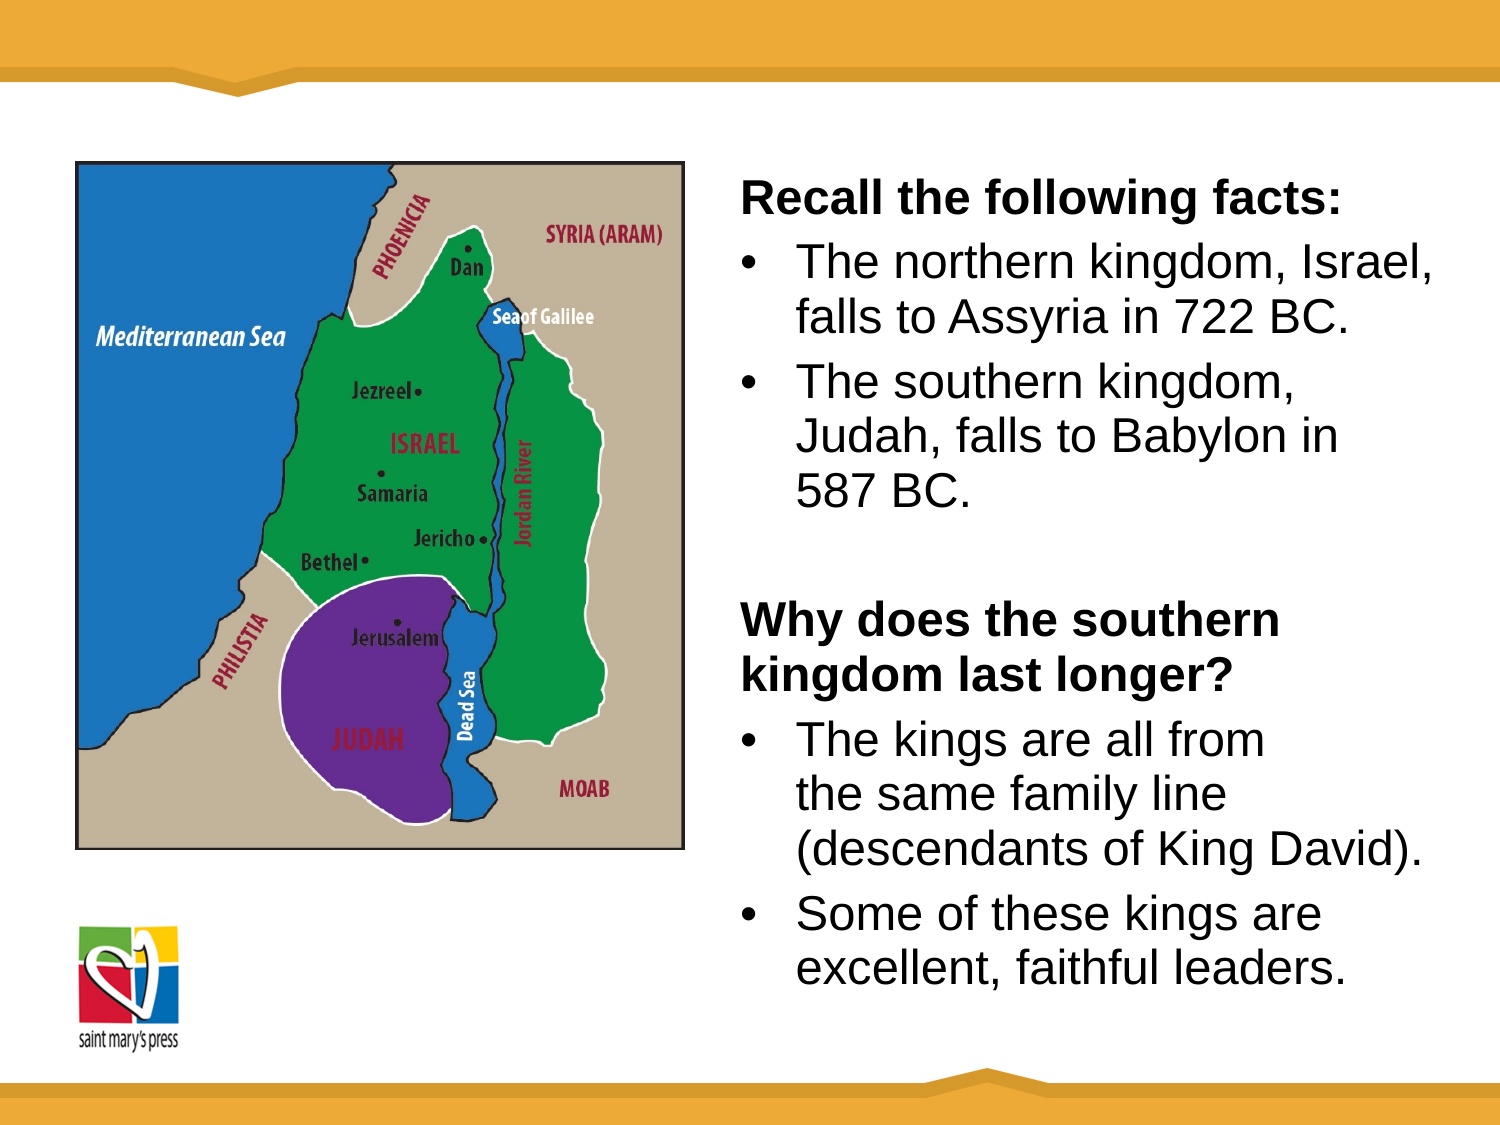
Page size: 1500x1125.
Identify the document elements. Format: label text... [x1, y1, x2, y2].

list Recall the following facts: The northern kingdom, Israel, falls to Assyria in 722 BC. The southern kingdom, Judah, falls to Babylon in 587 BC. Why does the southern kingdom last longer? The kings are all from the same family line (descendants of King David). Some of these kings are excellent, faithful leaders. [725, 162, 1469, 1013]
picture [0, 0, 1500, 1125]
